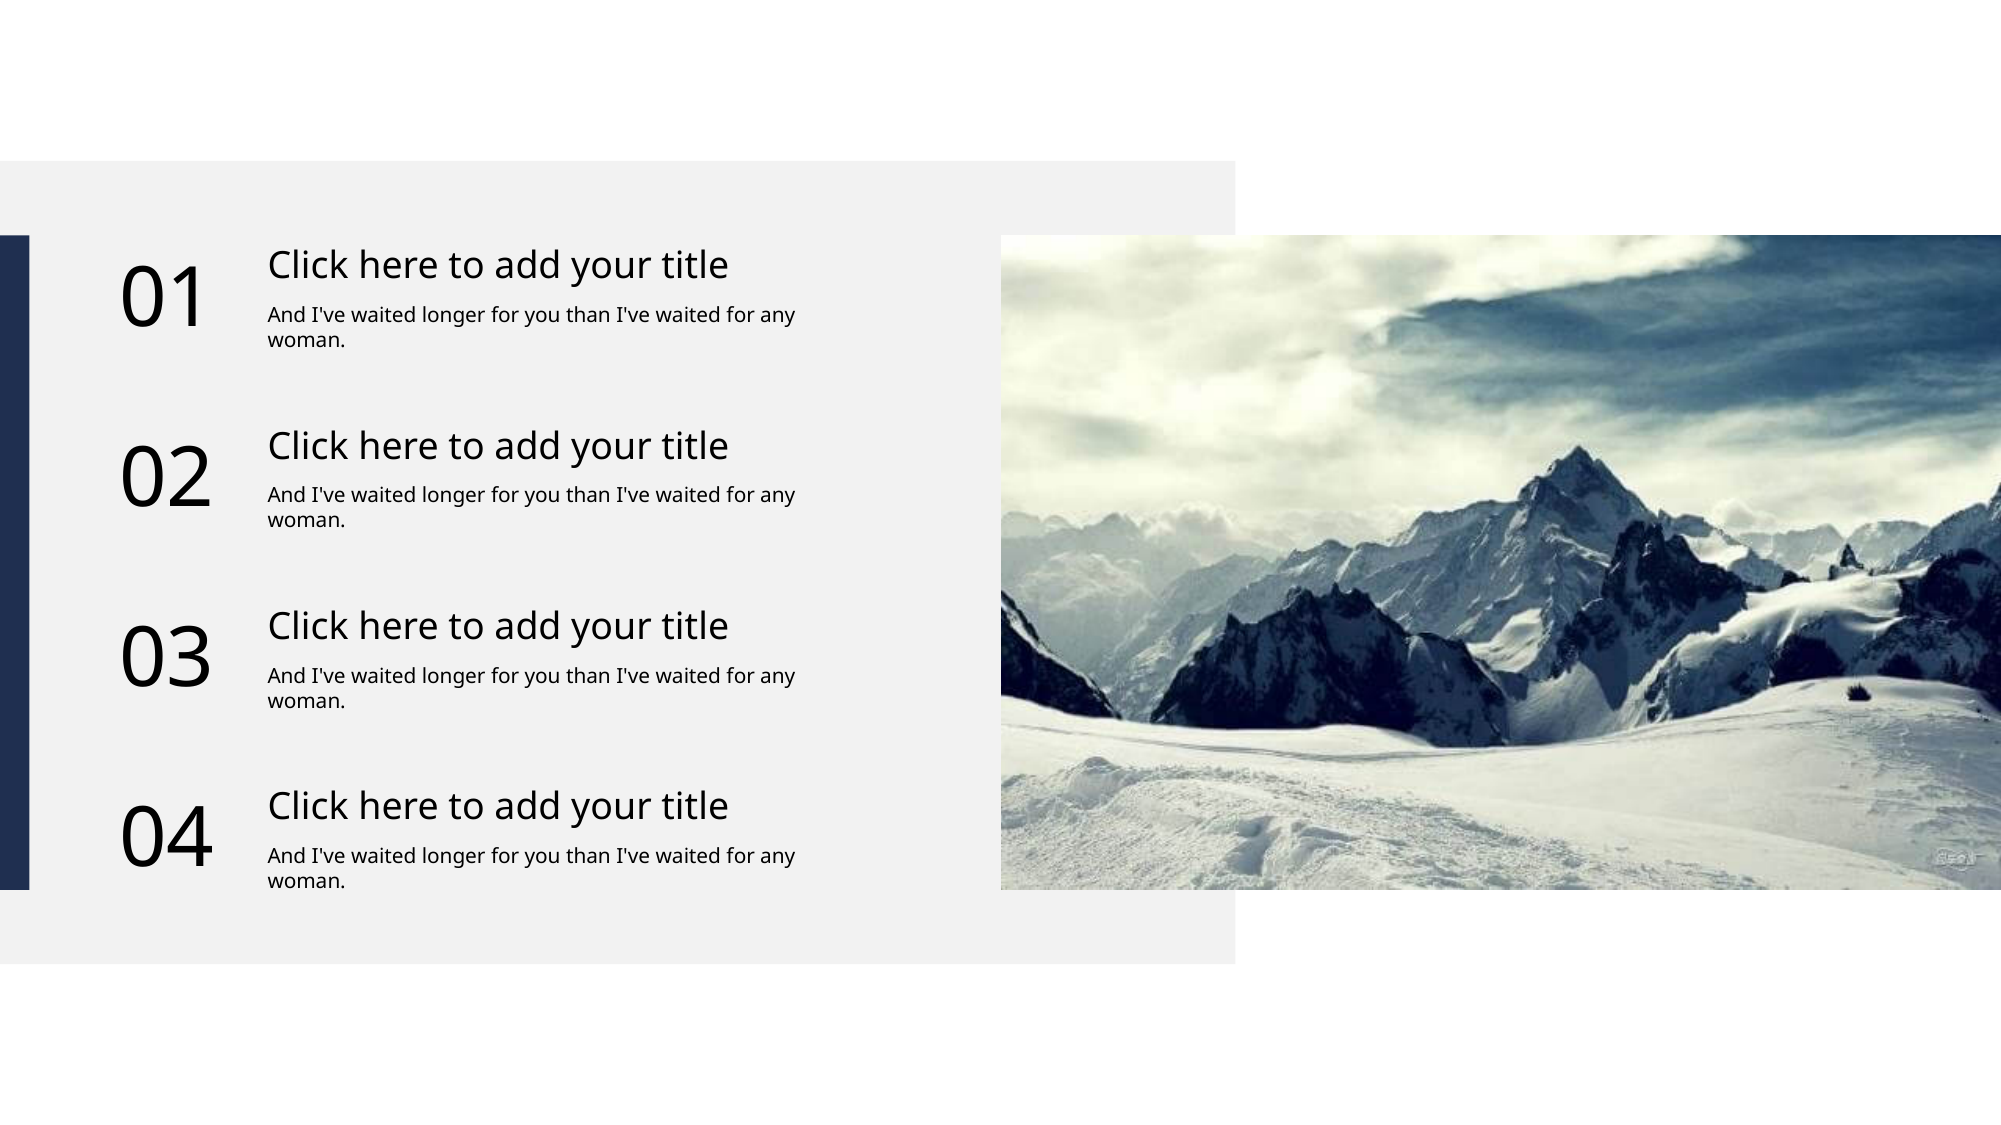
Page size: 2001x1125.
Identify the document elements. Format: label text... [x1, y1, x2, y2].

text_box [1000, 234, 2000, 891]
text_box And I've waited longer for you than I've waited for any woman. [252, 835, 891, 900]
text_box Click here to add your title [252, 774, 863, 835]
text_box And I've waited longer for you than I've waited for any woman. [252, 654, 891, 720]
text_box 04 [82, 775, 230, 891]
text_box [0, 160, 1236, 965]
text_box Click here to add your title [252, 594, 863, 654]
text_box Click here to add your title [252, 414, 863, 474]
text_box 03 [82, 595, 230, 711]
text_box 01 [82, 235, 230, 351]
text_box And I've waited longer for you than I've waited for any woman. [252, 474, 891, 540]
text_box Click here to add your title [252, 234, 863, 294]
text_box 02 [82, 415, 230, 531]
text_box And I've waited longer for you than I've waited for any woman. [252, 294, 891, 360]
text_box [0, 234, 30, 891]
